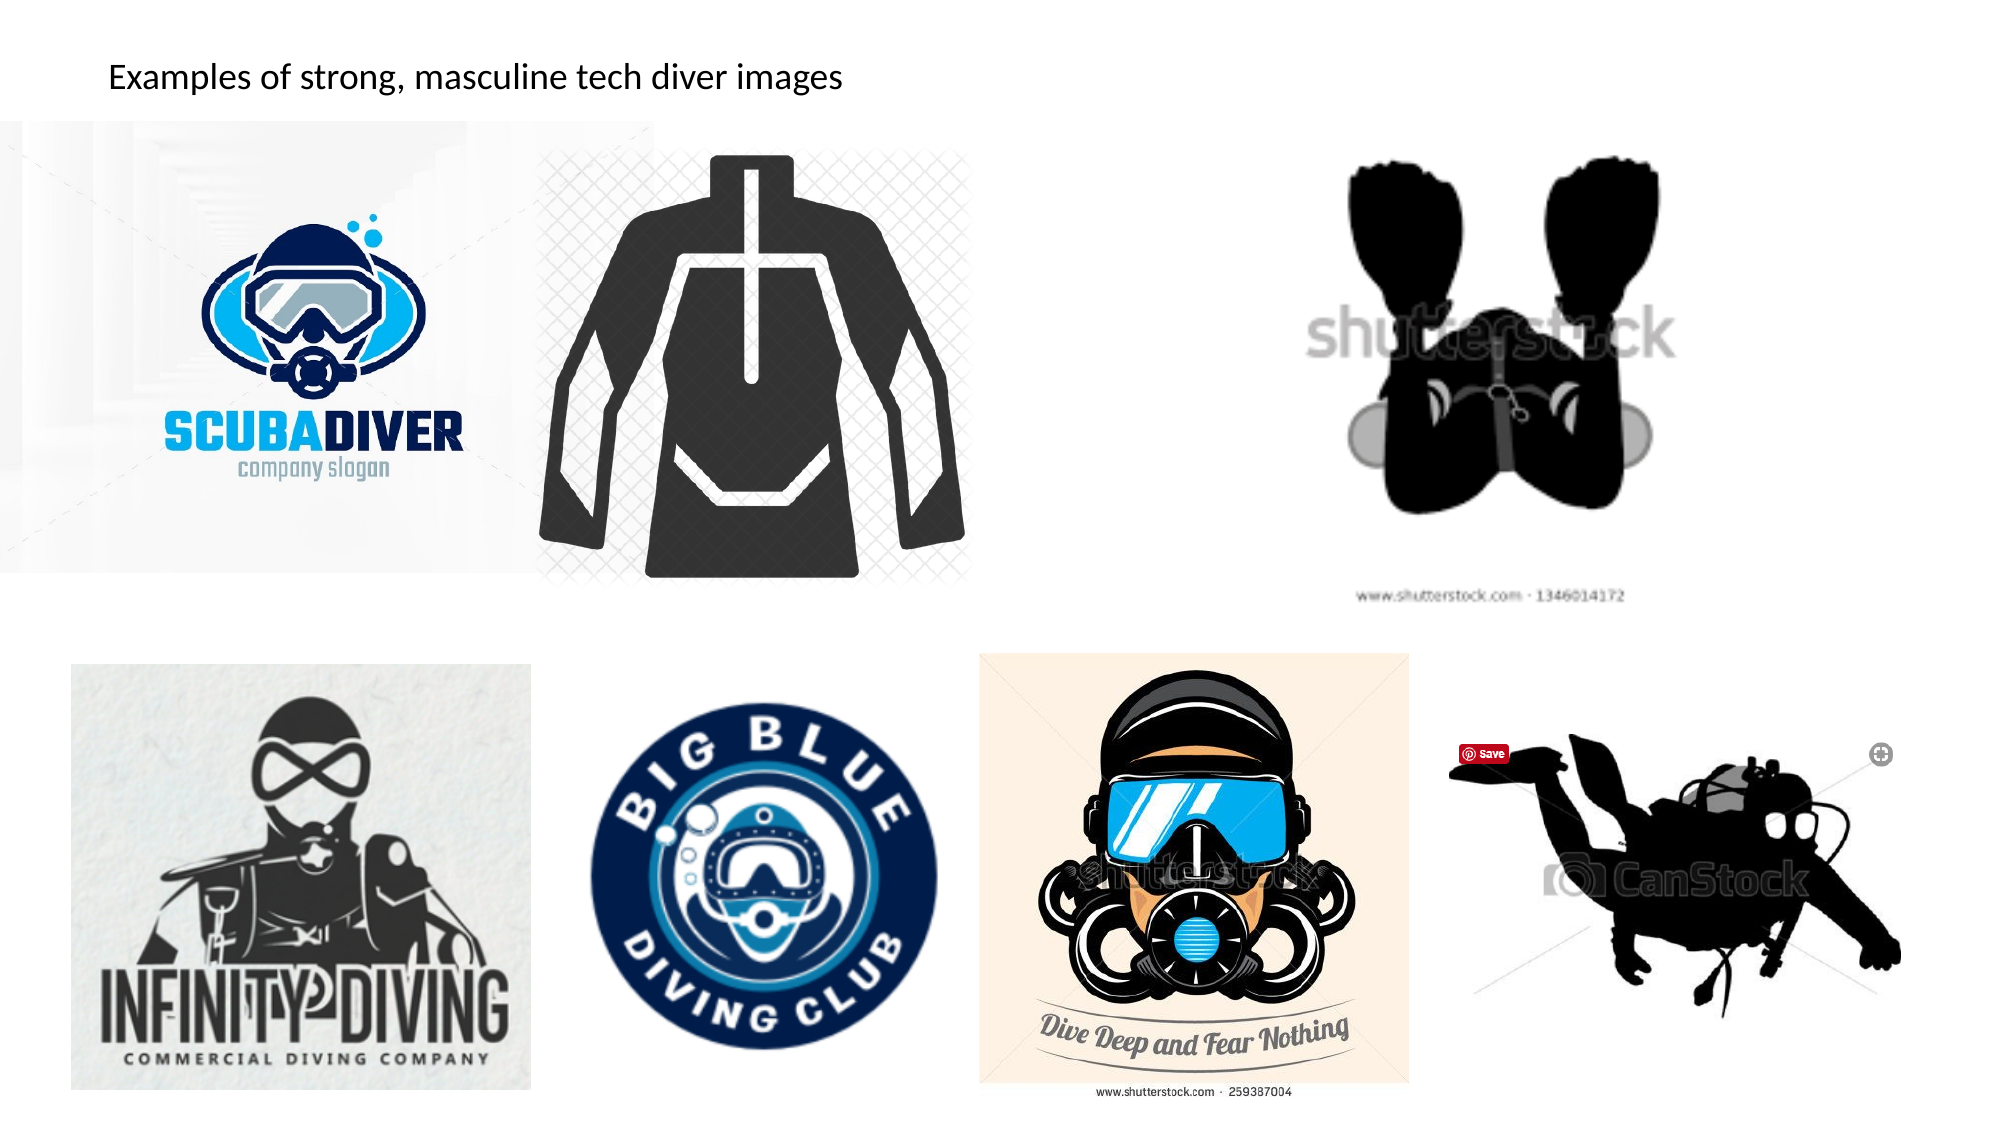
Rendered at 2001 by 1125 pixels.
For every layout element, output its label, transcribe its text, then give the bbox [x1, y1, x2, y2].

picture [1449, 734, 1901, 1021]
picture [71, 664, 531, 1091]
picture [979, 653, 1409, 1102]
text_box Examples of strong, masculine tech diver images [93, 44, 860, 105]
picture [584, 688, 949, 1067]
picture [1158, 77, 1826, 608]
picture [0, 121, 975, 589]
